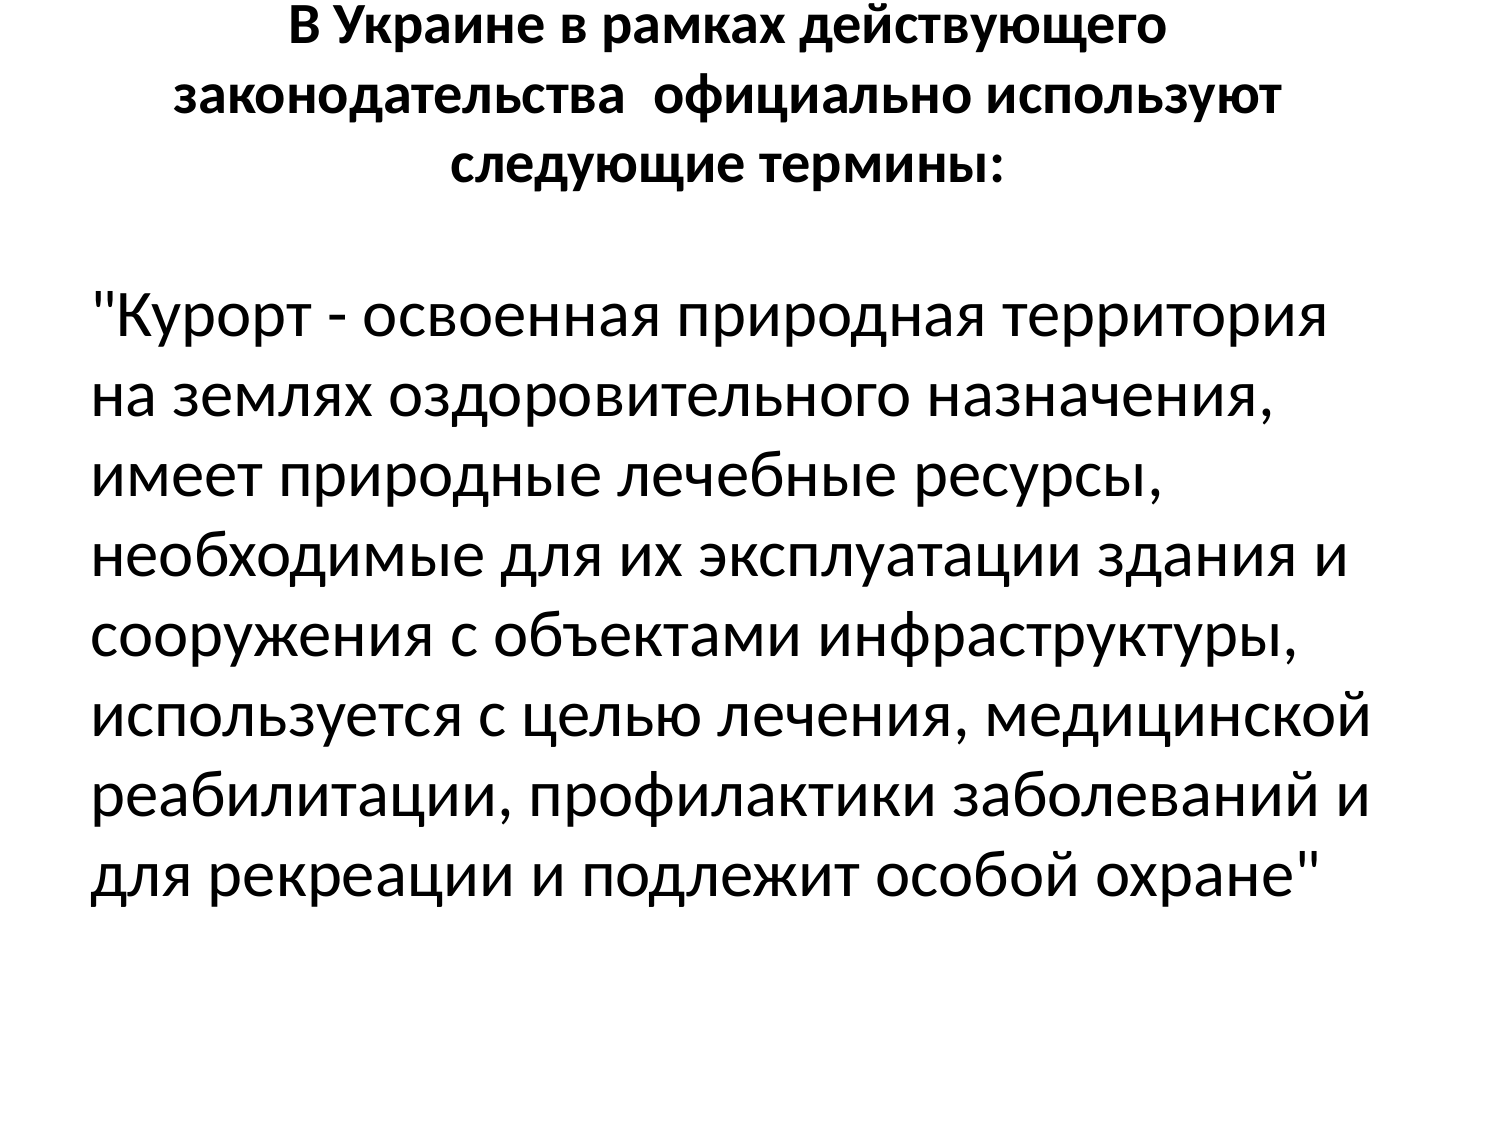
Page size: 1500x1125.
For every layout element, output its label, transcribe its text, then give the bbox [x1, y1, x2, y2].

title В Украине в рамках действующего законодательства официально используют следующие термины: [53, 30, 1404, 219]
list "Курорт - освоенная природная территория на землях оздоровительного назначения, имеет природные лечебные ресурсы, необходимые для их эксплуатации здания и сооружения с объектами инфраструктуры, используется с целью лечения, медицинской реабилитации, профилактики заболеваний и для рекреации и подлежит особой охране" [75, 262, 1425, 1005]
